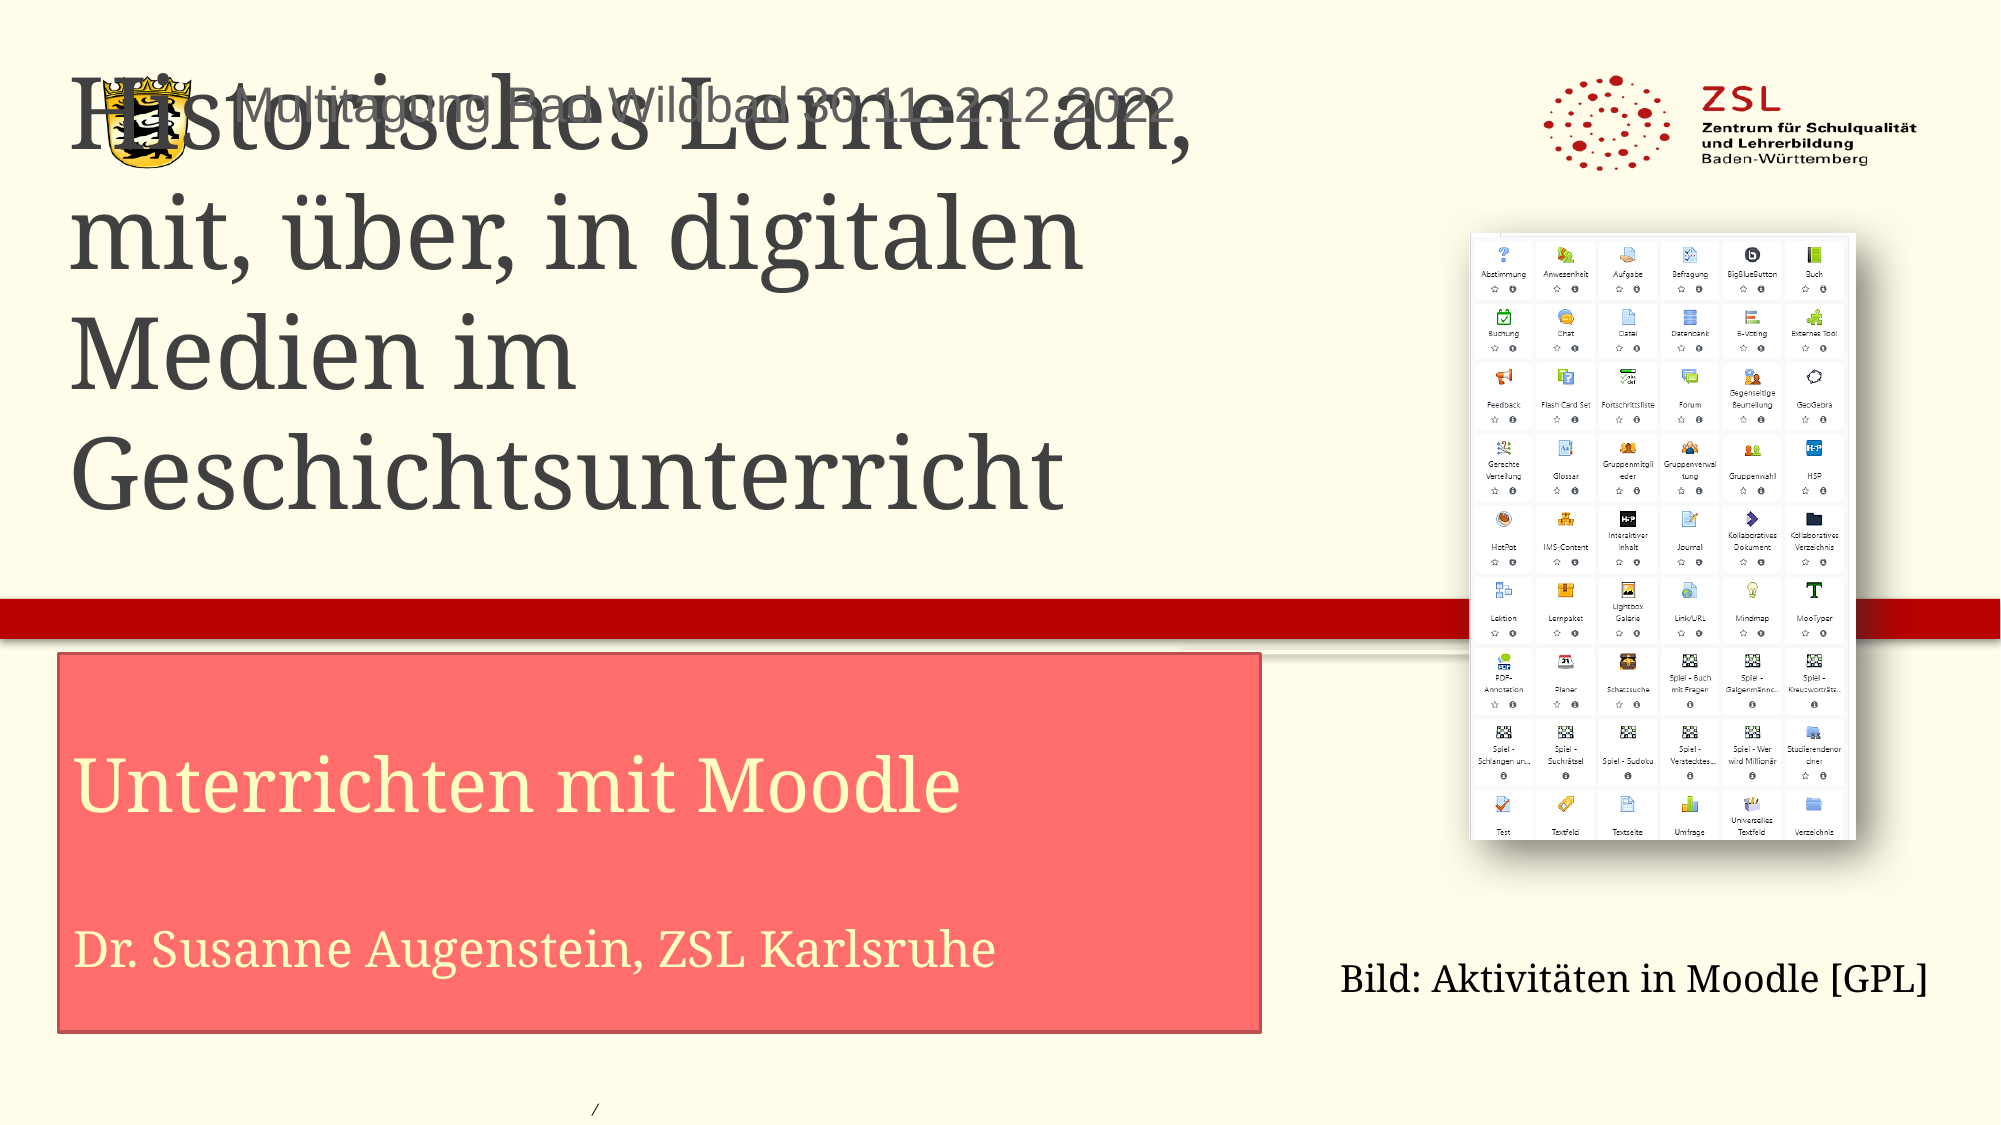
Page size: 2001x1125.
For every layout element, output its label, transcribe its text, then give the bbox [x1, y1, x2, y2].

title Historisches Lernen an, mit, über, in digitalen Medien im Geschichtsunterricht [53, 157, 1297, 537]
picture [99, 73, 196, 157]
picture [1469, 233, 1857, 840]
subtitle Multitagung Bad Wildbad 30.11.-2.12.2022 [208, 65, 1556, 191]
text_box / [577, 1091, 1326, 1125]
text_box Bild: Aktivitäten in Moodle [GPL] [1325, 947, 1971, 1007]
picture [1556, 73, 1918, 172]
text_box Unterrichten mit Moodle Dr. Susanne Augenstein, ZSL Karlsruhe [57, 652, 1262, 1034]
